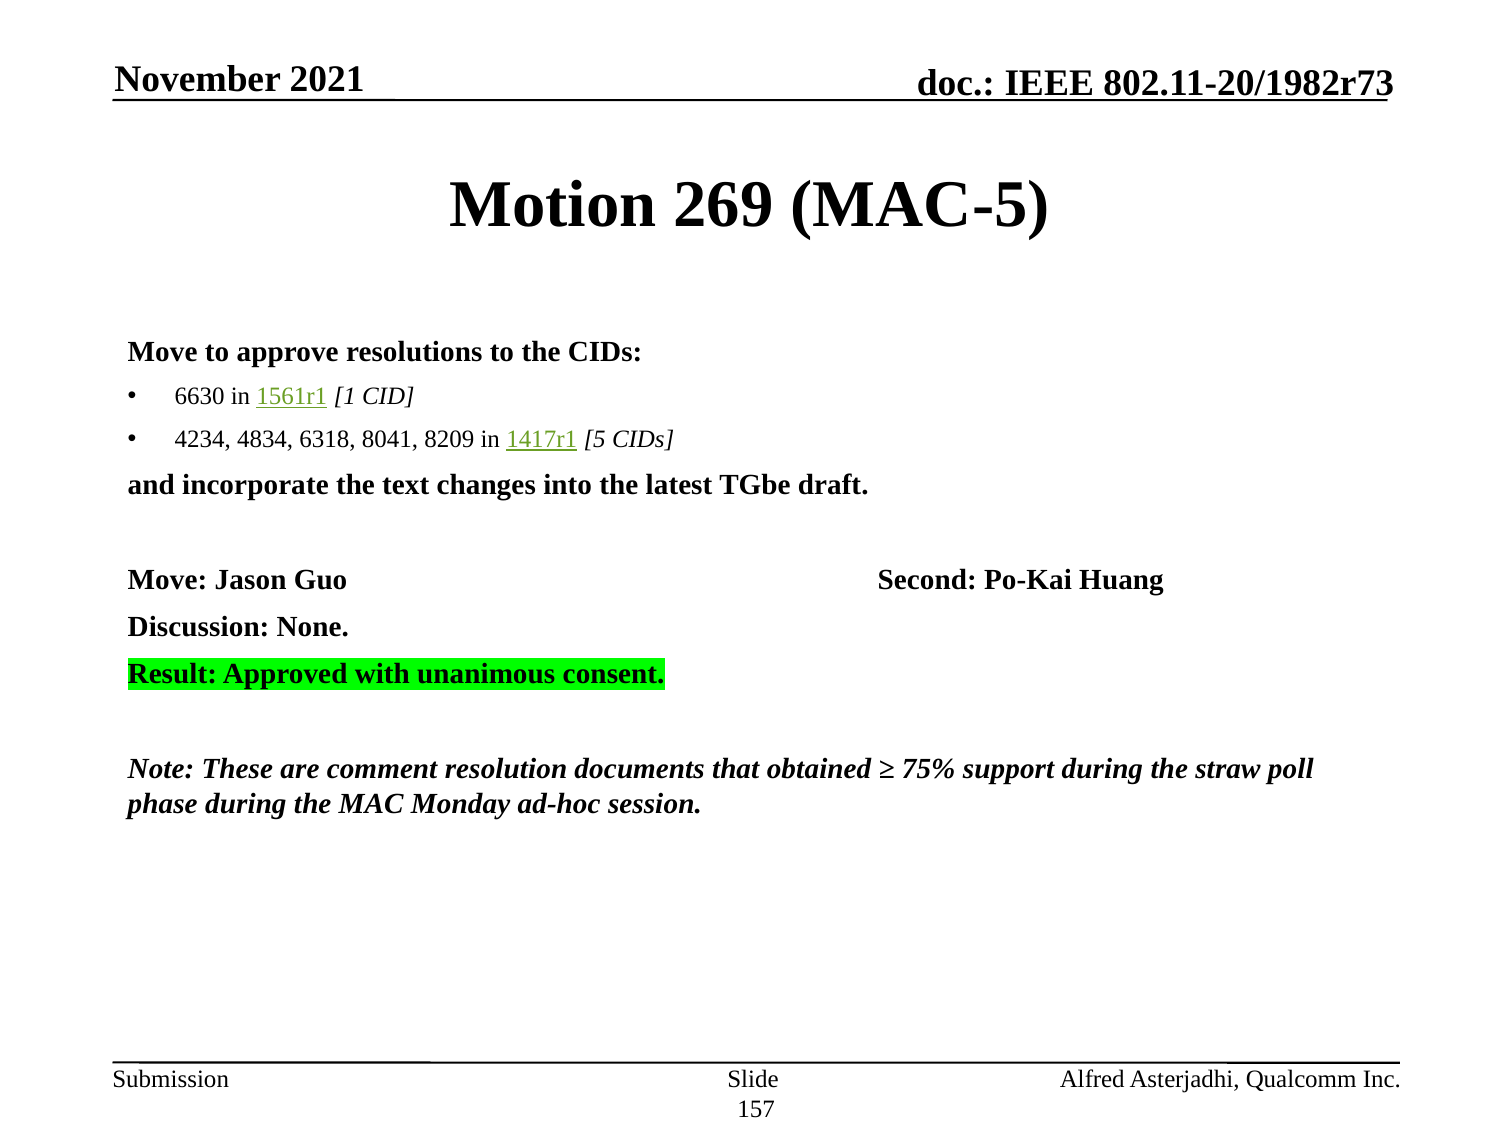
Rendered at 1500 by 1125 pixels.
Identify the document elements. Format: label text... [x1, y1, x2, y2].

title Motion 269 (MAC-5) [112, 112, 1388, 288]
list Move to approve resolutions to the CIDs: 6630 in 1561r1 [1 CID] 4234, 4834, 6318, 8041, 8209 in 1417r1 [5 CIDs] and incorporate the text changes into the latest TGbe draft. Move: Jason Guo Second: Po-Kai Huang Discussion: None. Result: Approved with unanimous consent. Note: These are comment resolution documents that obtained ≥ 75% support during the straw poll phase during the MAC Monday ad-hoc session. [112, 324, 1388, 1063]
slide_number Slide 157 [712, 1061, 800, 1123]
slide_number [114, 54, 423, 100]
footer Alfred Asterjadhi, Qualcomm Inc. [878, 1061, 1402, 1093]
